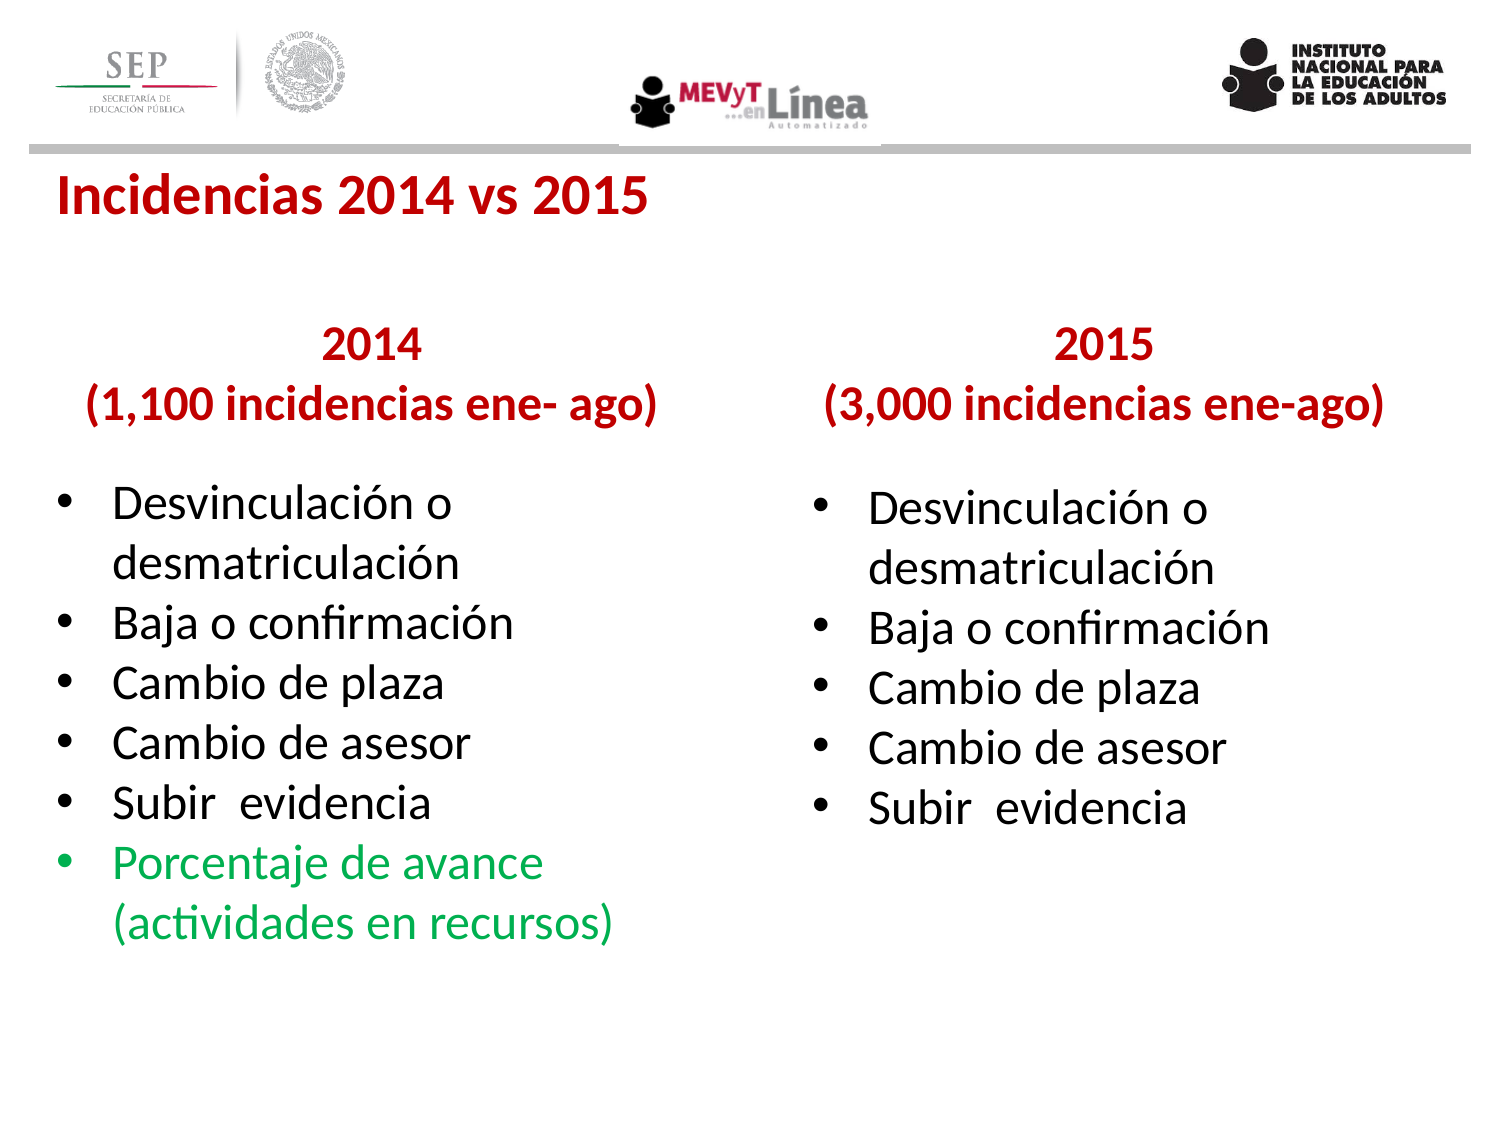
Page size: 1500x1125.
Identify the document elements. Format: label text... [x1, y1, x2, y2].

text_box 2014 (1,100 incidencias ene- ago) [46, 302, 697, 438]
picture [618, 54, 882, 146]
picture [1222, 38, 1446, 112]
text_box Desvinculación o desmatriculación Baja o confirmación Cambio de plaza Cambio de asesor Subir evidencia Porcentaje de avance (actividades en recursos) [41, 462, 750, 958]
text_box Desvinculación o desmatriculación Baja o confirmación Cambio de plaza Cambio de asesor Subir evidencia [797, 467, 1483, 843]
text_box 2015 (3,000 incidencias ene-ago) [797, 302, 1412, 438]
text_box Incidencias 2014 vs 2015 [41, 149, 1152, 234]
picture [53, 24, 347, 126]
